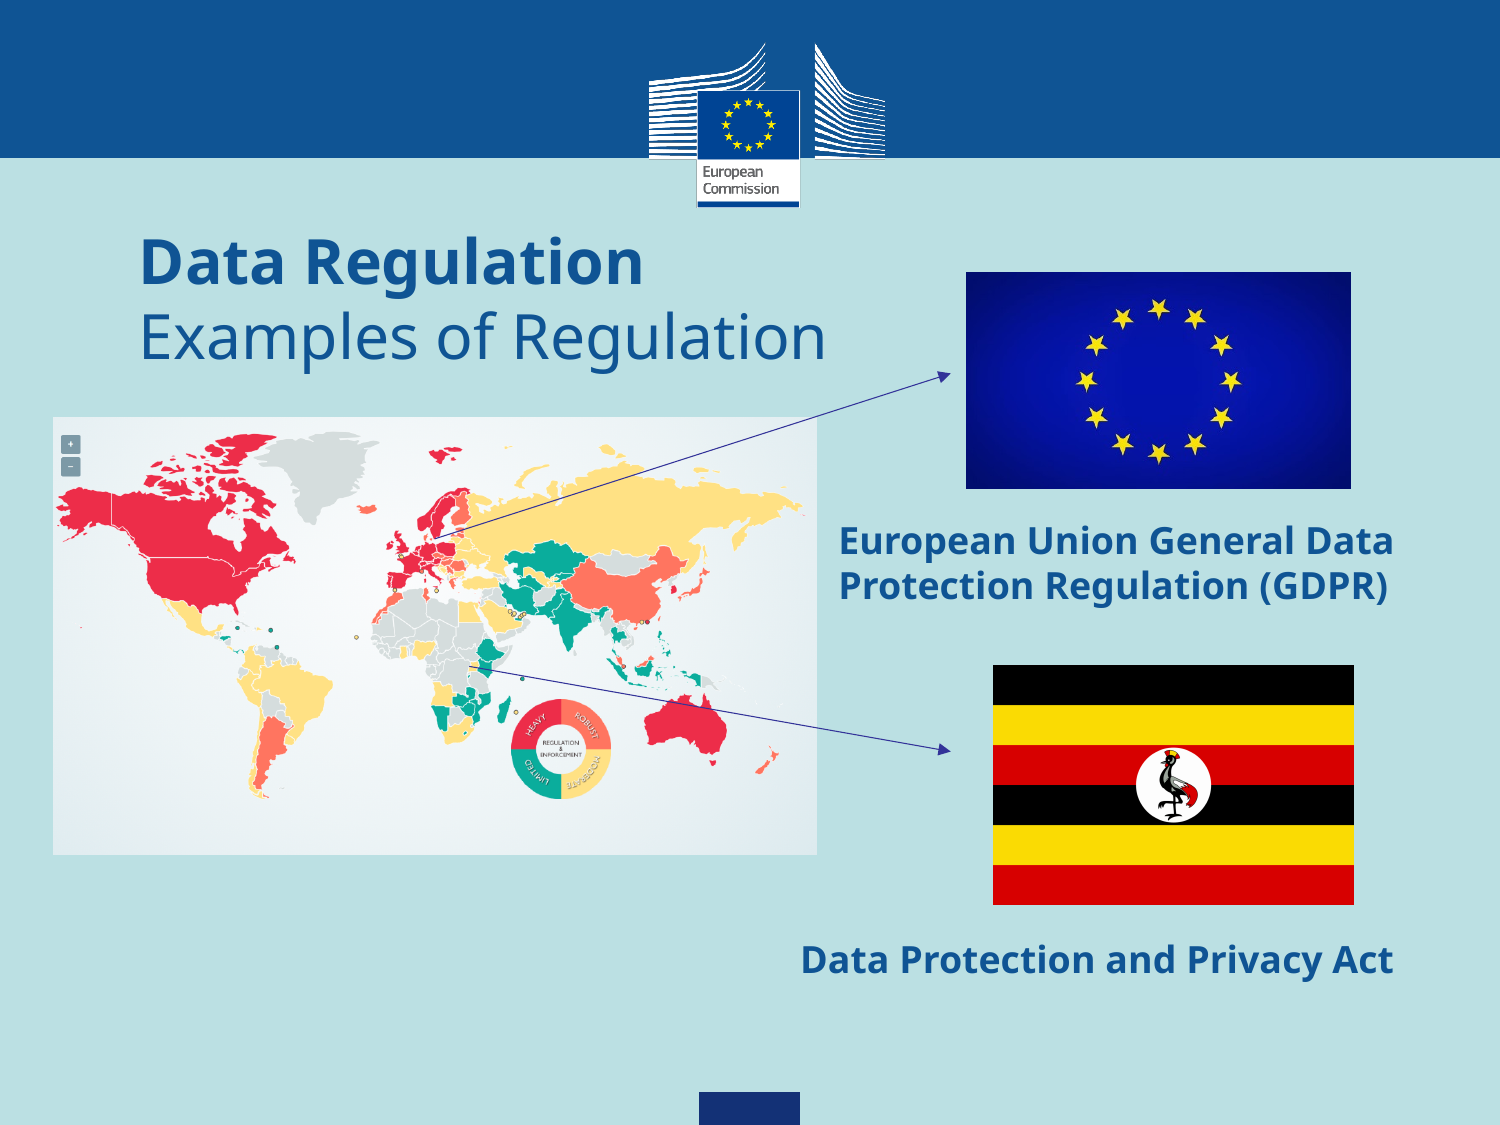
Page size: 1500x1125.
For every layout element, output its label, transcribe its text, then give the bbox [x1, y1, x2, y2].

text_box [469, 666, 951, 752]
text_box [434, 373, 951, 539]
picture [966, 272, 1351, 489]
text_box Data Protection and Privacy Act [785, 928, 1495, 989]
text_box European Union General Data Protection Regulation (GDPR) [823, 509, 1500, 615]
title Data Regulation Examples of Regulation [64, 219, 1415, 374]
picture [53, 417, 817, 855]
picture [649, 42, 885, 208]
picture [993, 665, 1354, 905]
